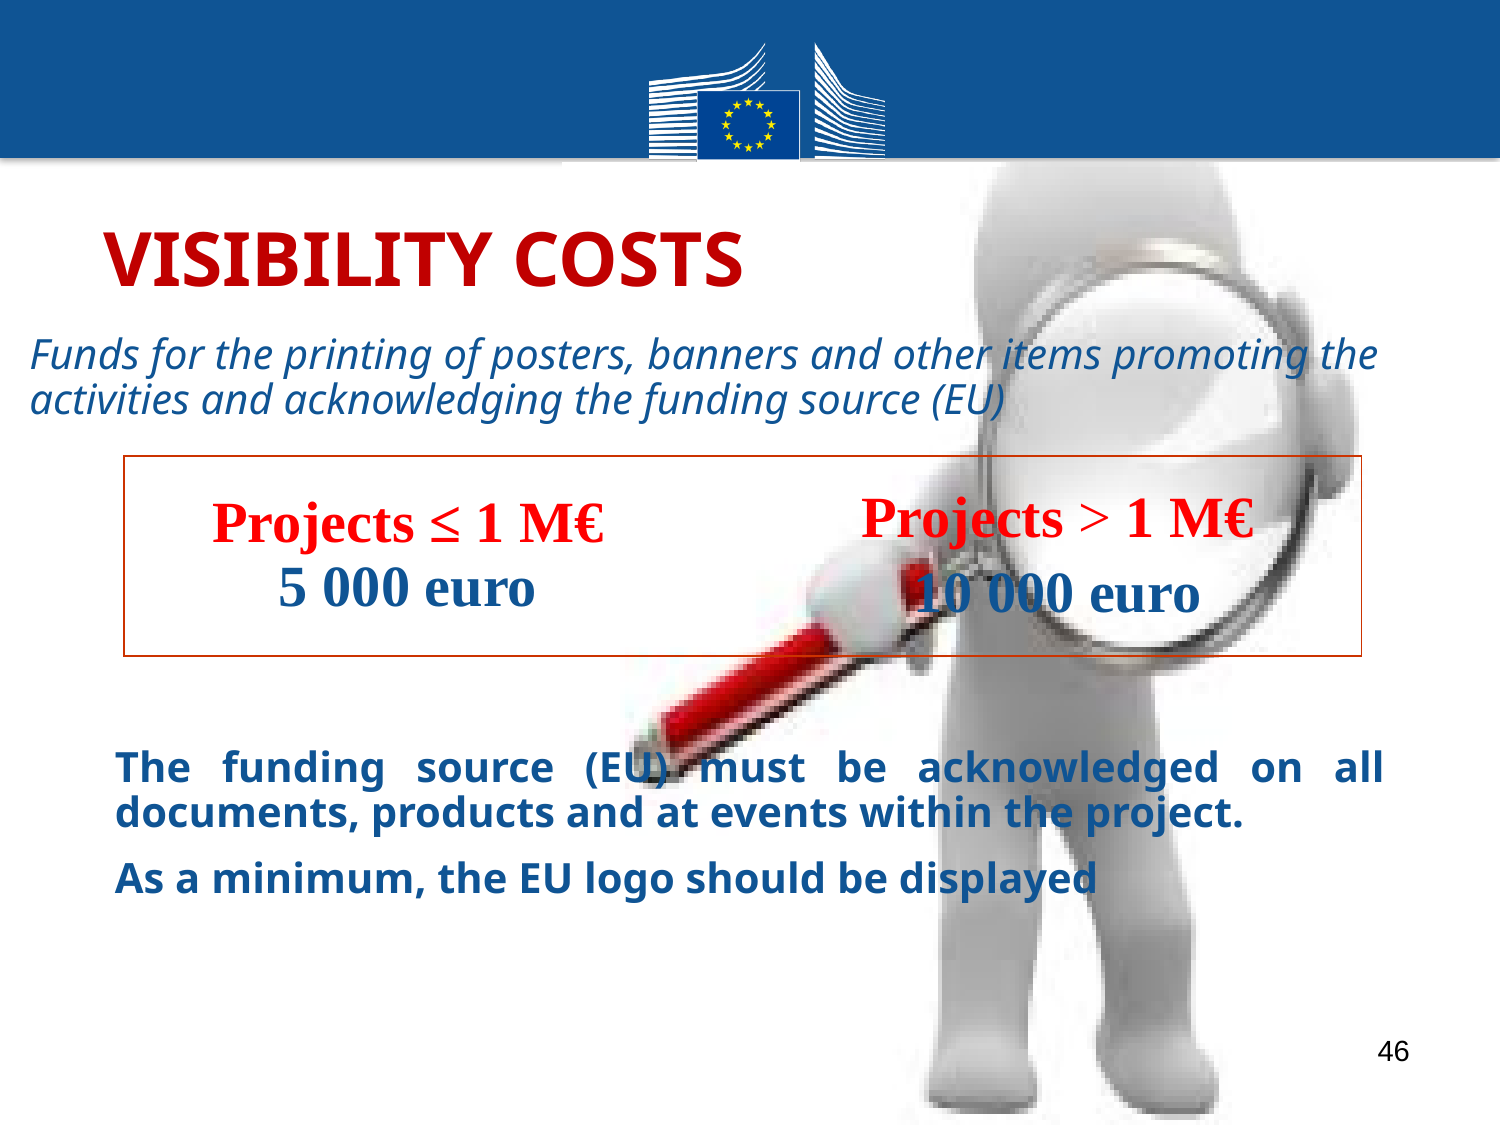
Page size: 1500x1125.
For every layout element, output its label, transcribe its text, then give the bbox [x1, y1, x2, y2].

title VISIBILITY COSTS [29, 184, 557, 326]
list Funds for the printing of posters, banners and other items promoting the activities and acknowledging the funding source (EU) [29, 326, 557, 445]
text_box The funding source (EU) must be acknowledged on all documents, products and at events within the project. As a minimum, the EU logo should be displayed [100, 739, 557, 911]
text_box [123, 456, 557, 657]
picture [562, 42, 1500, 1125]
